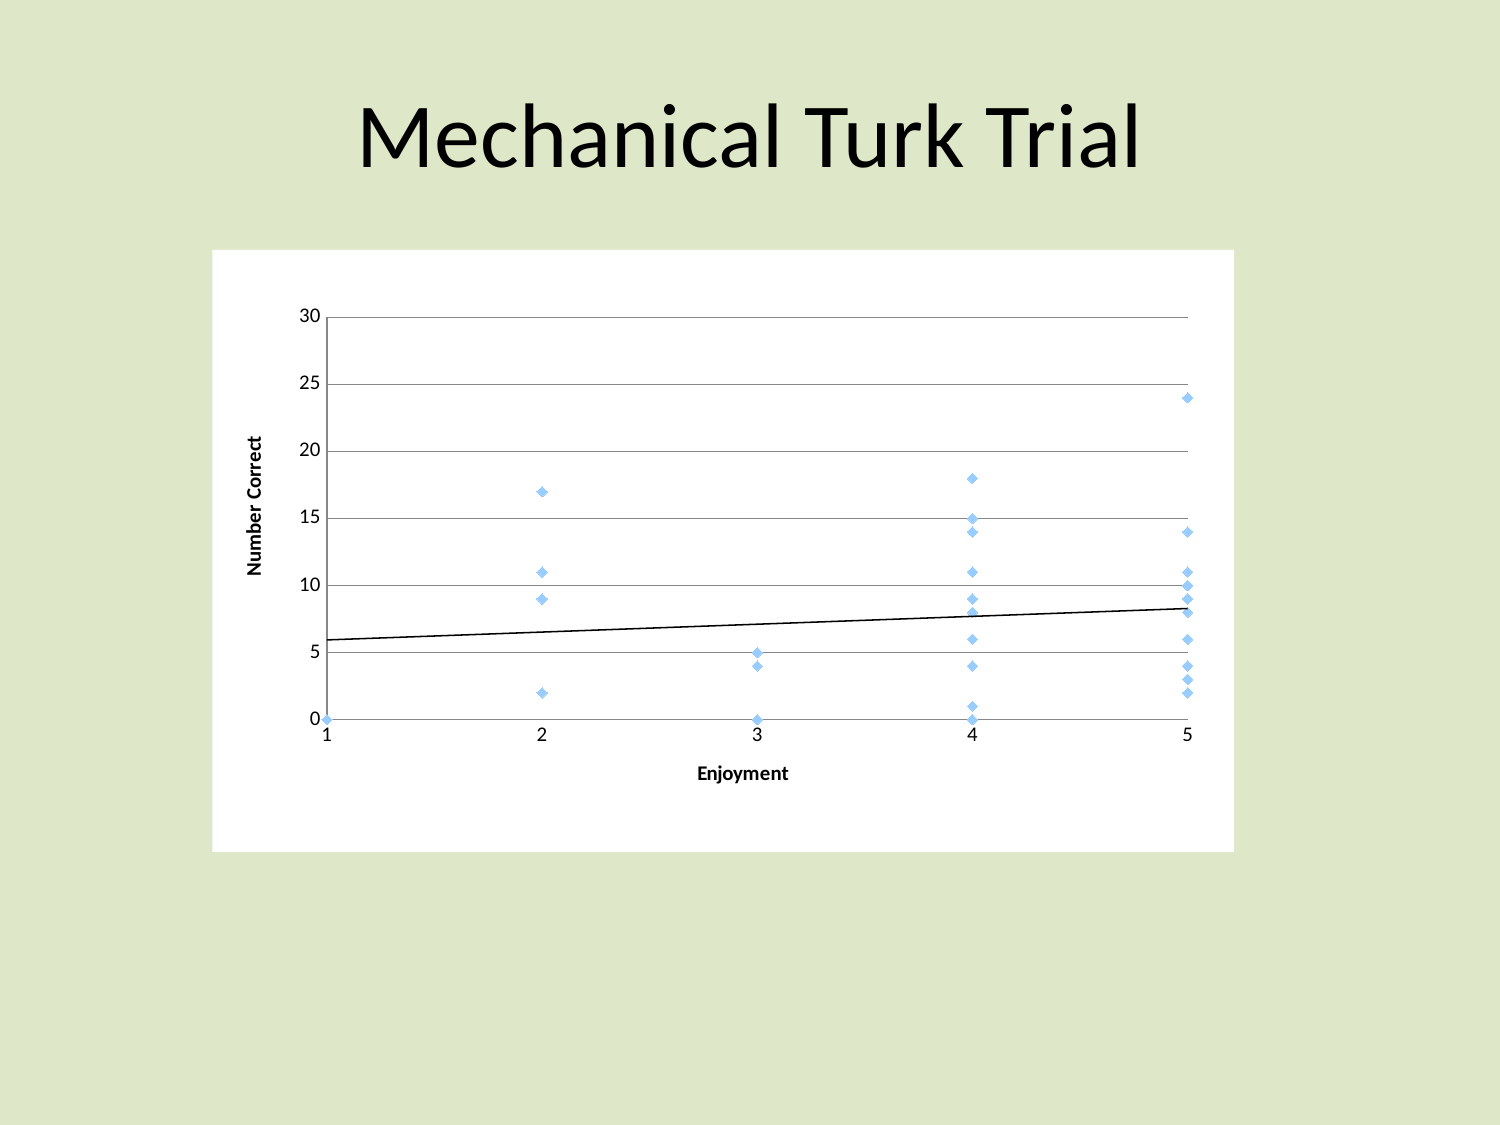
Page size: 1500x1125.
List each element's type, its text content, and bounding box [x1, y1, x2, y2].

title Mechanical Turk Trial [75, 37, 1425, 225]
chart [212, 249, 1235, 853]
